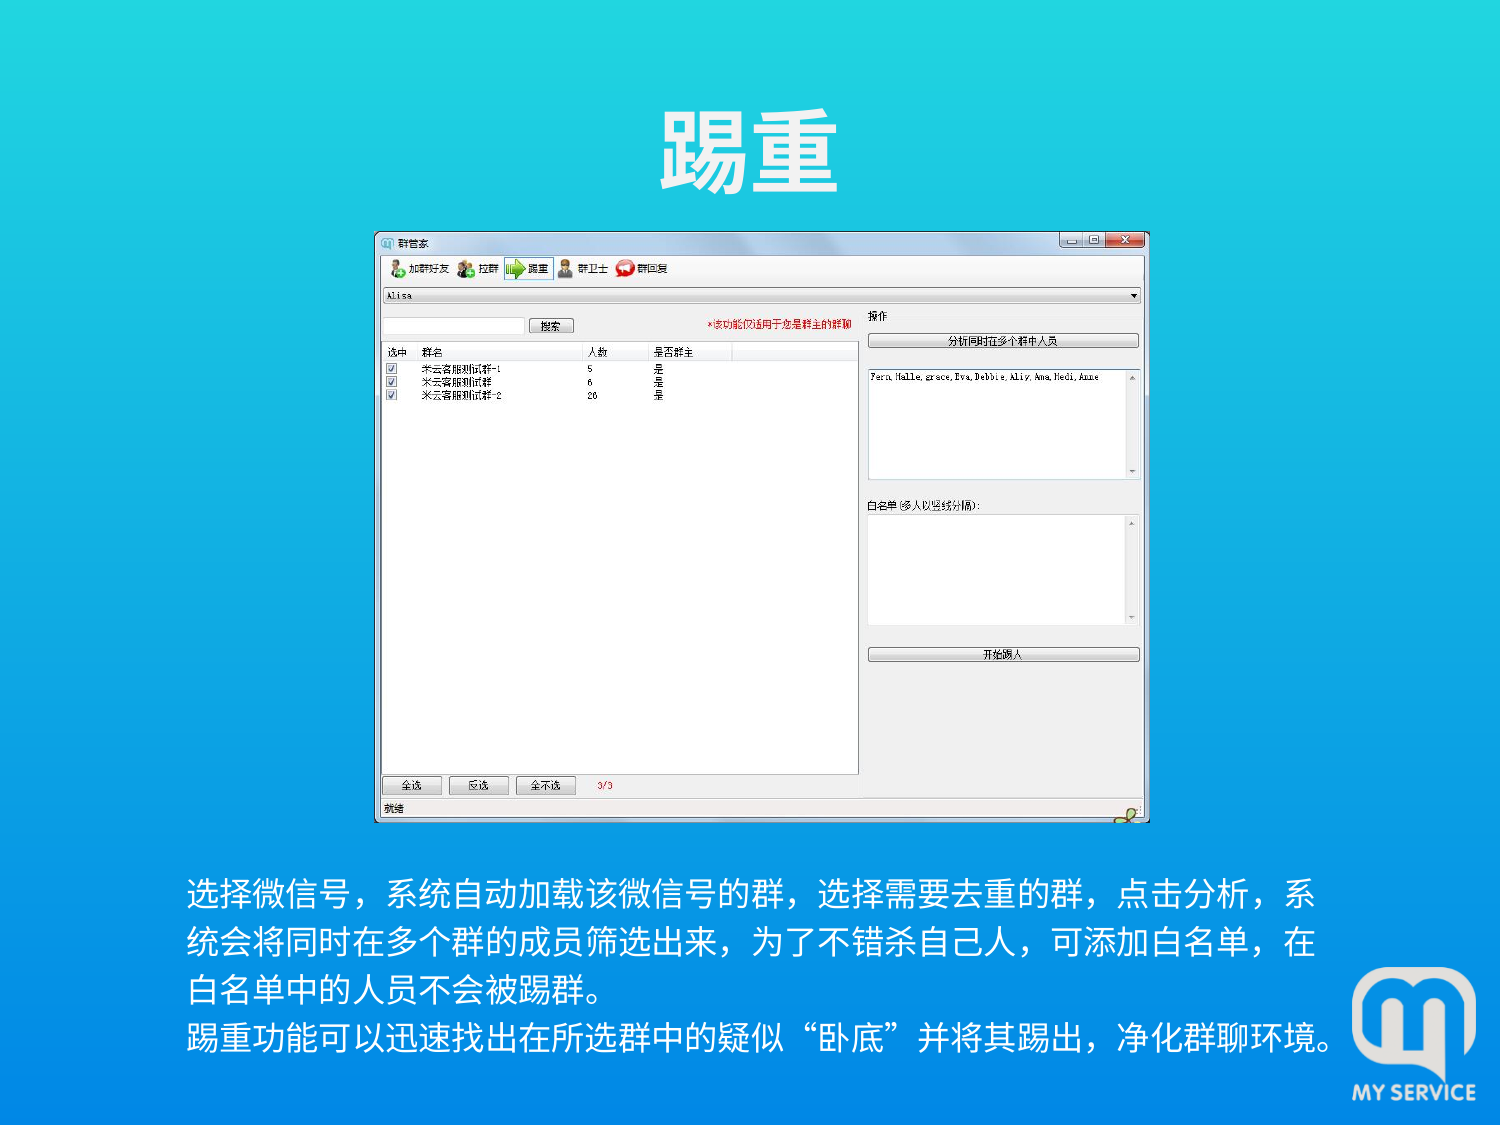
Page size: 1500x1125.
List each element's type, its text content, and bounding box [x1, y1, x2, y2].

picture [0, 231, 1500, 822]
picture [1352, 967, 1476, 1107]
title 踢重 [75, 45, 1425, 233]
text_box 选择微信号，系统自动加载该微信号的群，选择需要去重的群，点击分析，系统会将同时在多个群的成员筛选出来，为了不错杀自己人，可添加白名单，在白名单中的人员不会被踢群。 踢重功能可以迅速找出在所选群中的疑似“卧底”并将其踢出，净化群聊环境。 [171, 858, 1353, 1065]
